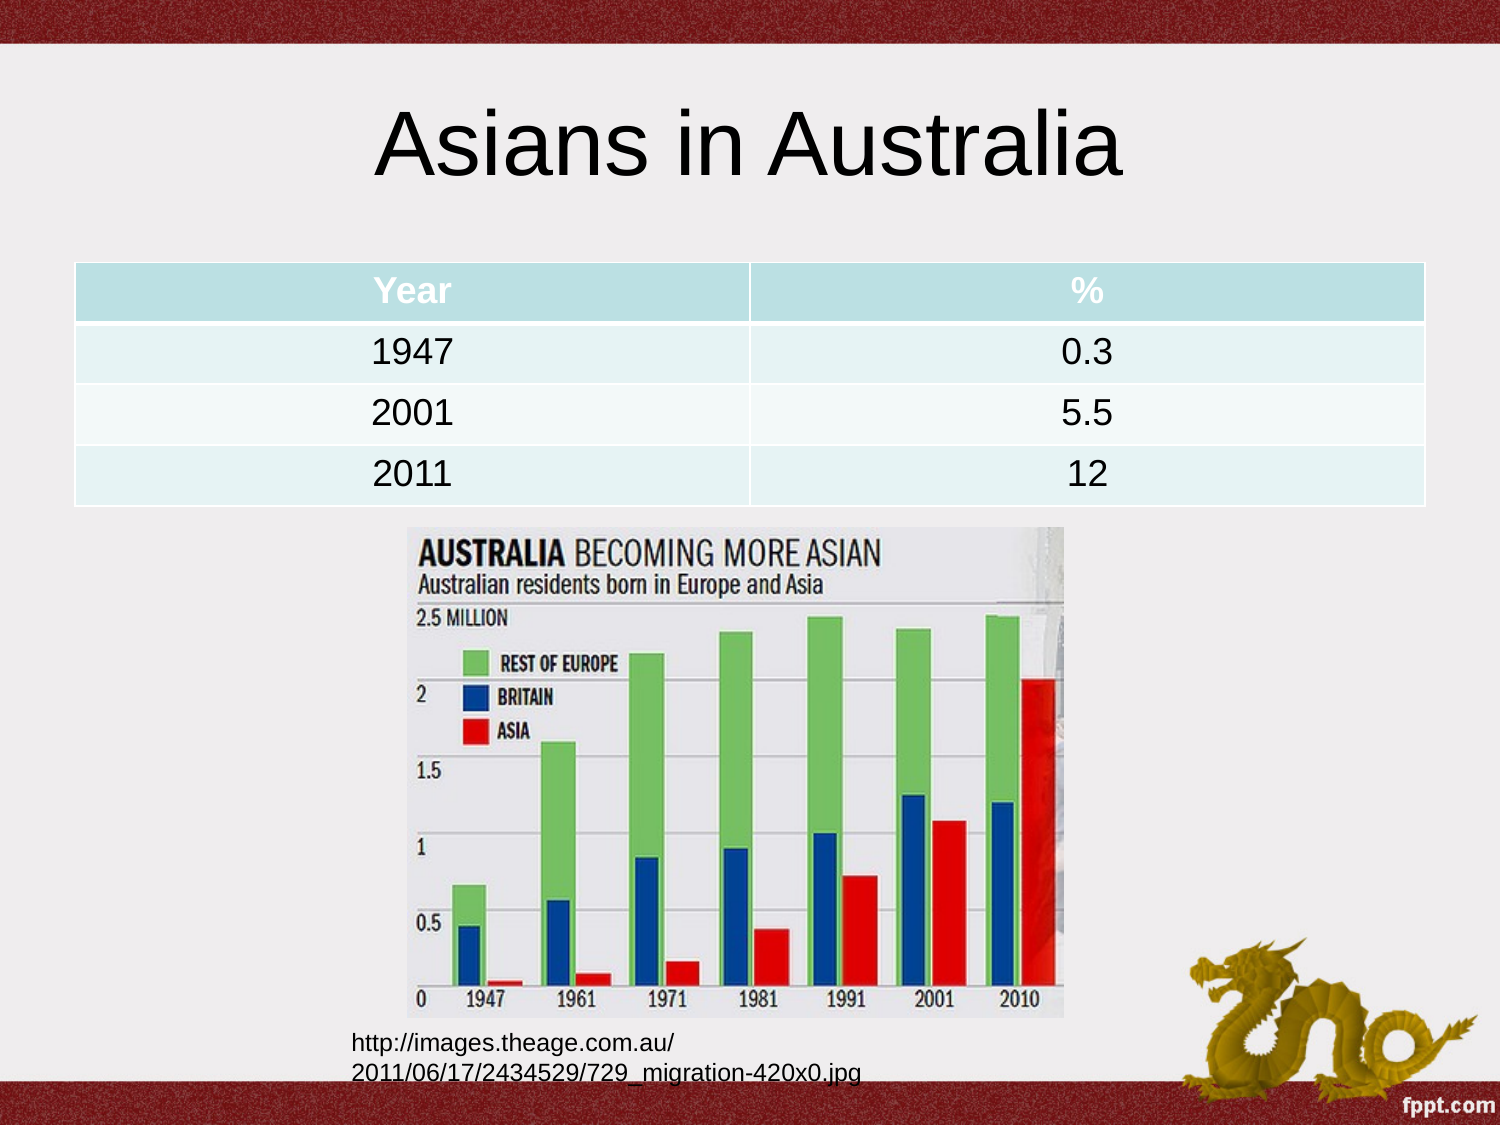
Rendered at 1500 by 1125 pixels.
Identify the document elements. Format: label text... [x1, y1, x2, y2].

table_cell 12 [751, 446, 1424, 505]
table_header Year [76, 263, 749, 321]
table_cell 2001 [76, 385, 749, 444]
table_cell 1947 [76, 326, 749, 383]
text_box http://images.theage.com.au/2011/06/17/2434529/729_migration-420x0.jpg [336, 1018, 1087, 1094]
table_header % [751, 263, 1424, 321]
picture [0, 0, 1500, 1125]
table_cell 5.5 [751, 385, 1424, 444]
table_cell 0.3 [751, 326, 1424, 383]
title Asians in Australia [74, 44, 1426, 233]
table_cell 2011 [76, 446, 749, 505]
